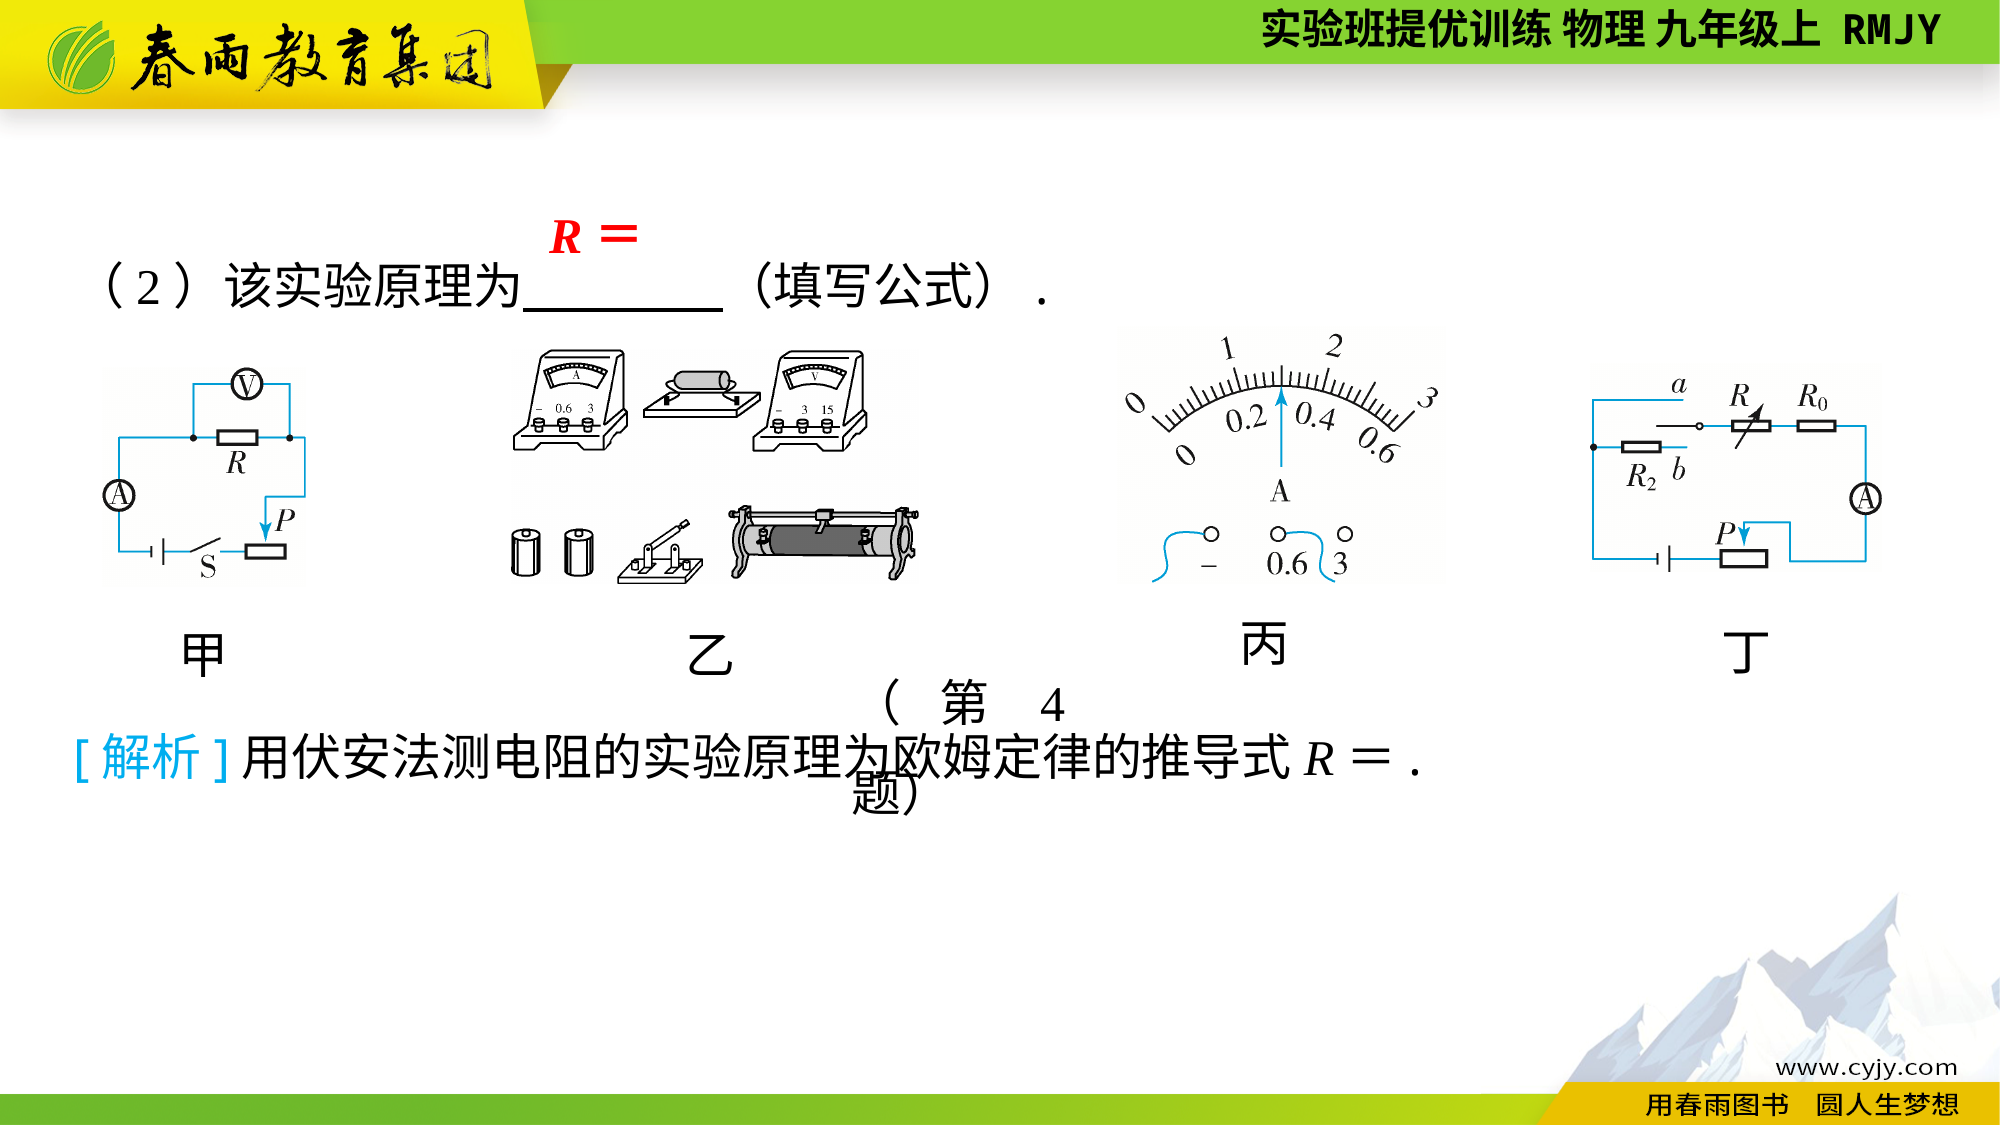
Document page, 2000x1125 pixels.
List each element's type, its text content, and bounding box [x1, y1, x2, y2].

text_box 甲 [163, 595, 244, 692]
text_box （第4题） [837, 634, 1092, 740]
text_box 丁 [1706, 582, 1787, 688]
list （2）该实验原理为 （填写公式）. [59, 216, 1944, 312]
text_box 丙 [1224, 593, 1305, 679]
picture [0, 0, 2000, 1125]
text_box 乙 [671, 592, 753, 692]
